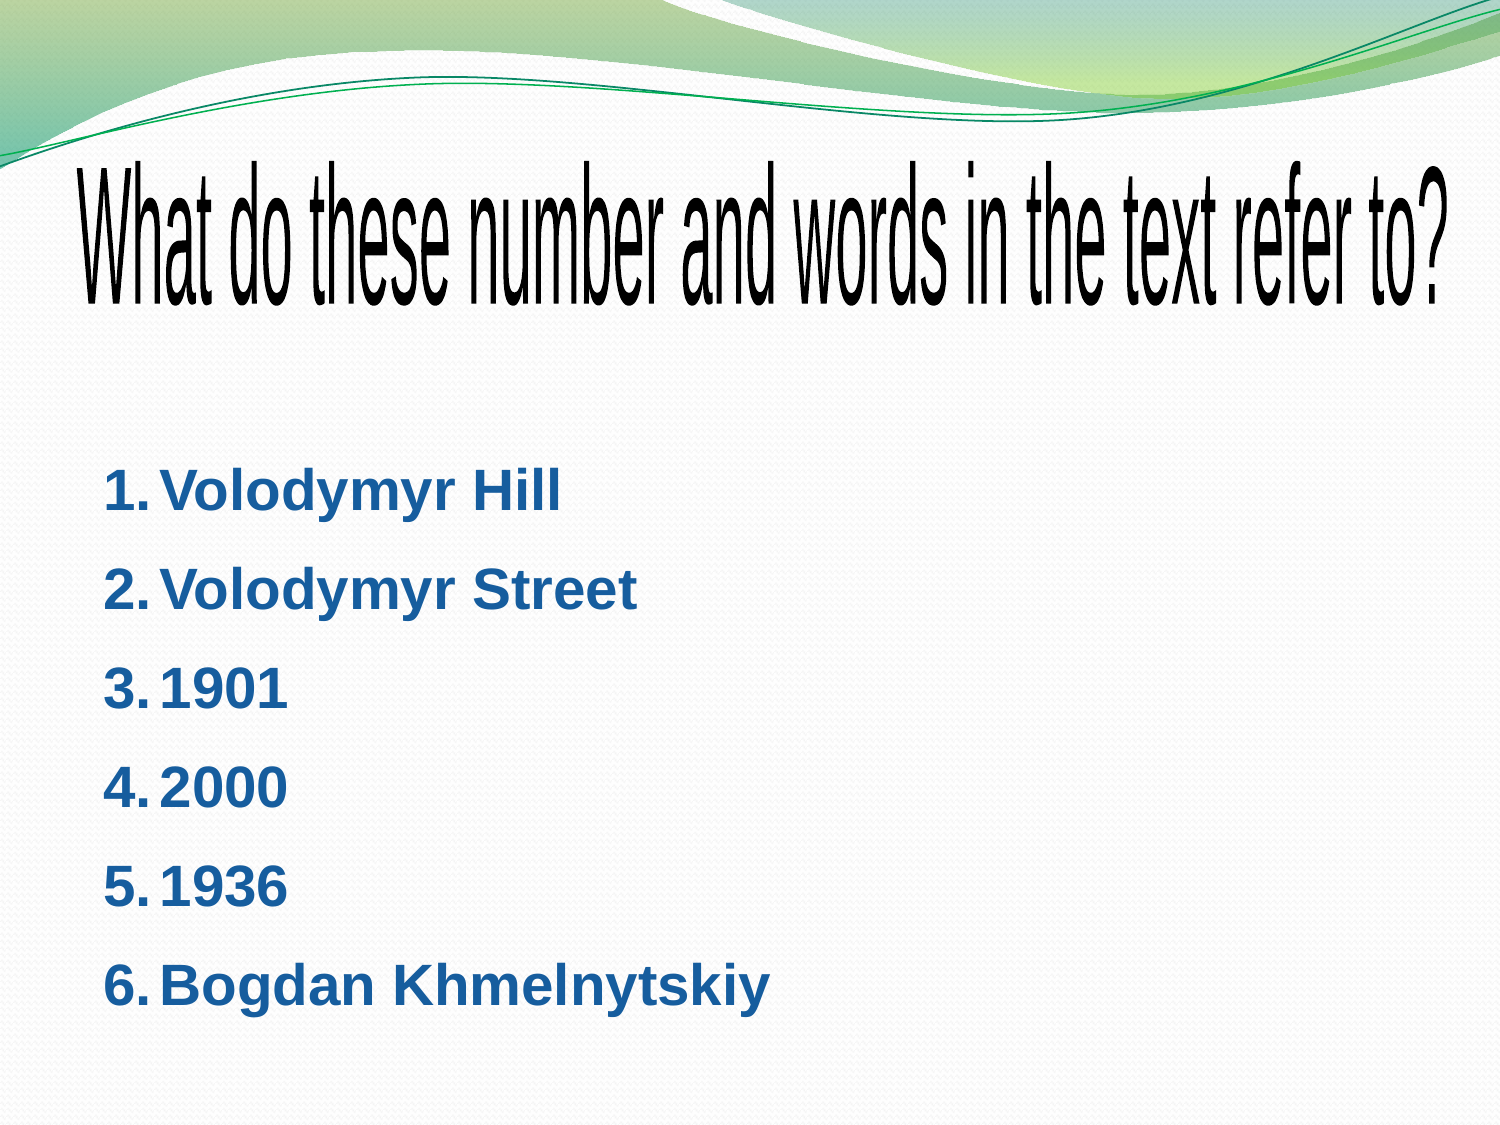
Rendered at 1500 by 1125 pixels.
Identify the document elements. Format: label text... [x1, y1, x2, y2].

text_box Volodymyr Hill Volodymyr Street 1901 2000 1936 Bogdan Khmelnytskiy [88, 444, 1436, 1025]
